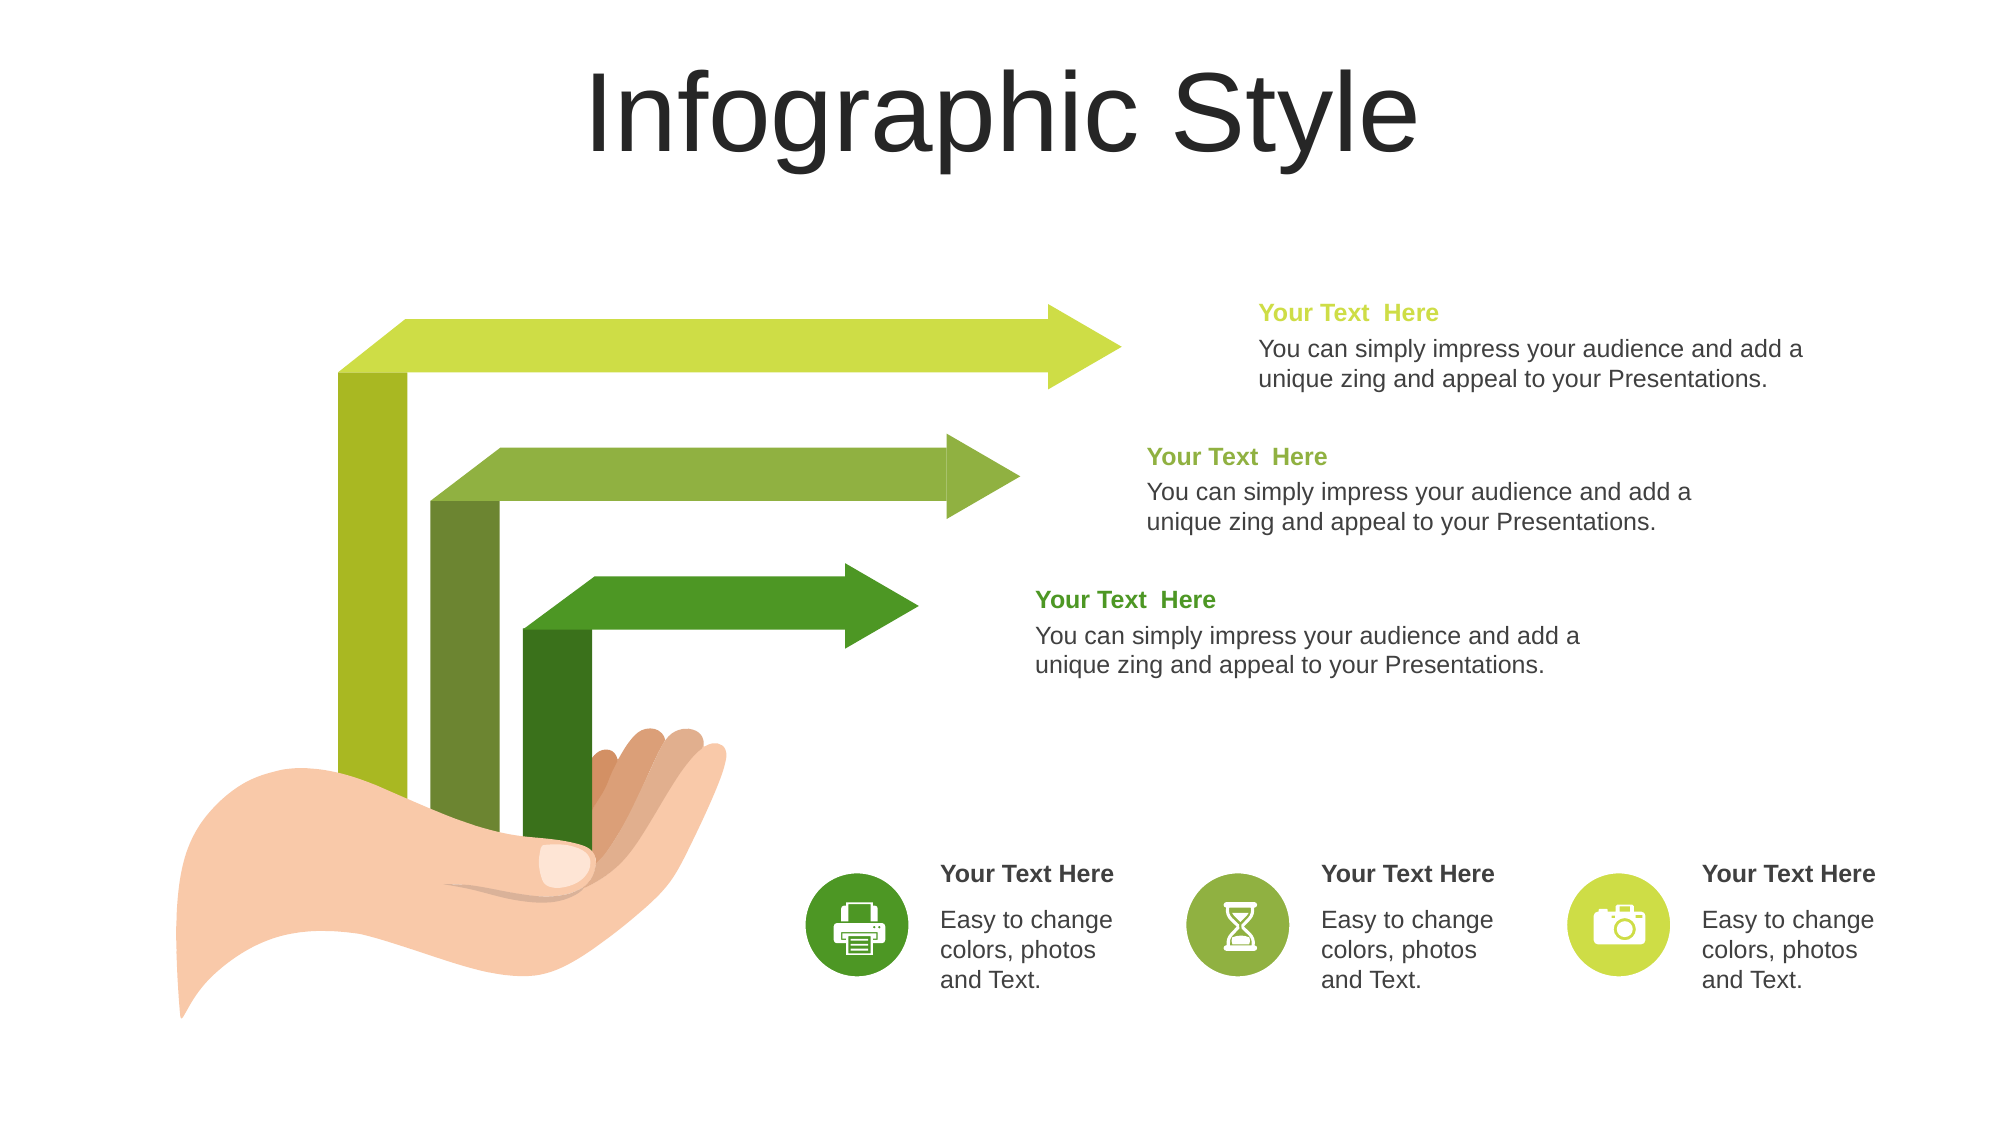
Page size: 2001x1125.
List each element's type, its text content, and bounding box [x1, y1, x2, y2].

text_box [804, 850, 1143, 1003]
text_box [1020, 289, 1866, 688]
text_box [1185, 850, 1524, 1003]
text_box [176, 728, 727, 1019]
list Infographic Style [53, 55, 1952, 175]
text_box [338, 303, 1122, 875]
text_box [1566, 850, 1905, 1003]
